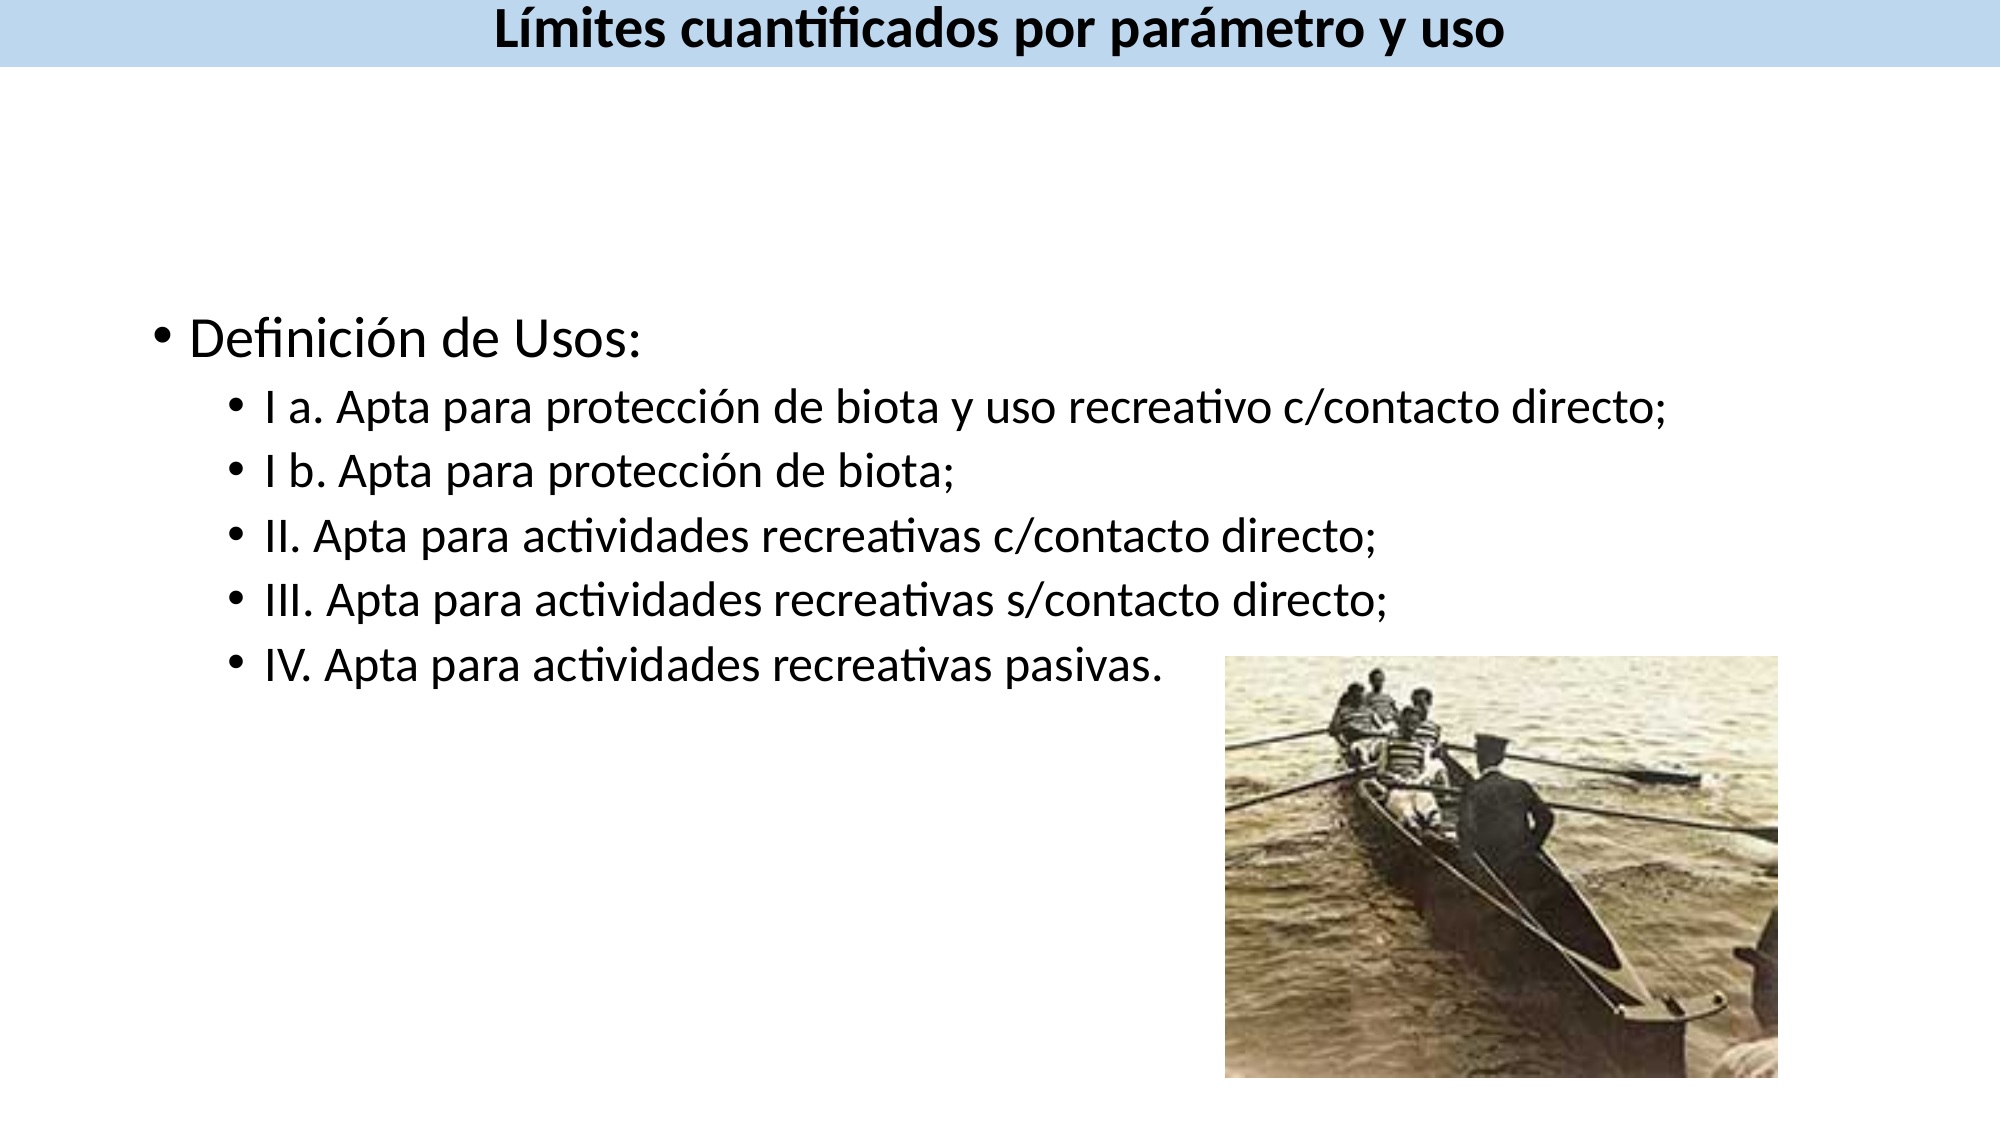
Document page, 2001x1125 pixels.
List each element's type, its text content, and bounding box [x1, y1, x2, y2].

picture [1225, 656, 1778, 1078]
list Definición de Usos: I a. Apta para protección de biota y uso recreativo c/contacto directo; I b. Apta para protección de biota; II. Apta para actividades recreativas c/contacto directo; III. Apta para actividades recreativas s/contacto directo; IV. Apta para actividades recreativas pasivas. [137, 299, 1863, 1014]
text_box Límites cuantificados por parámetro y uso [0, 0, 2000, 67]
